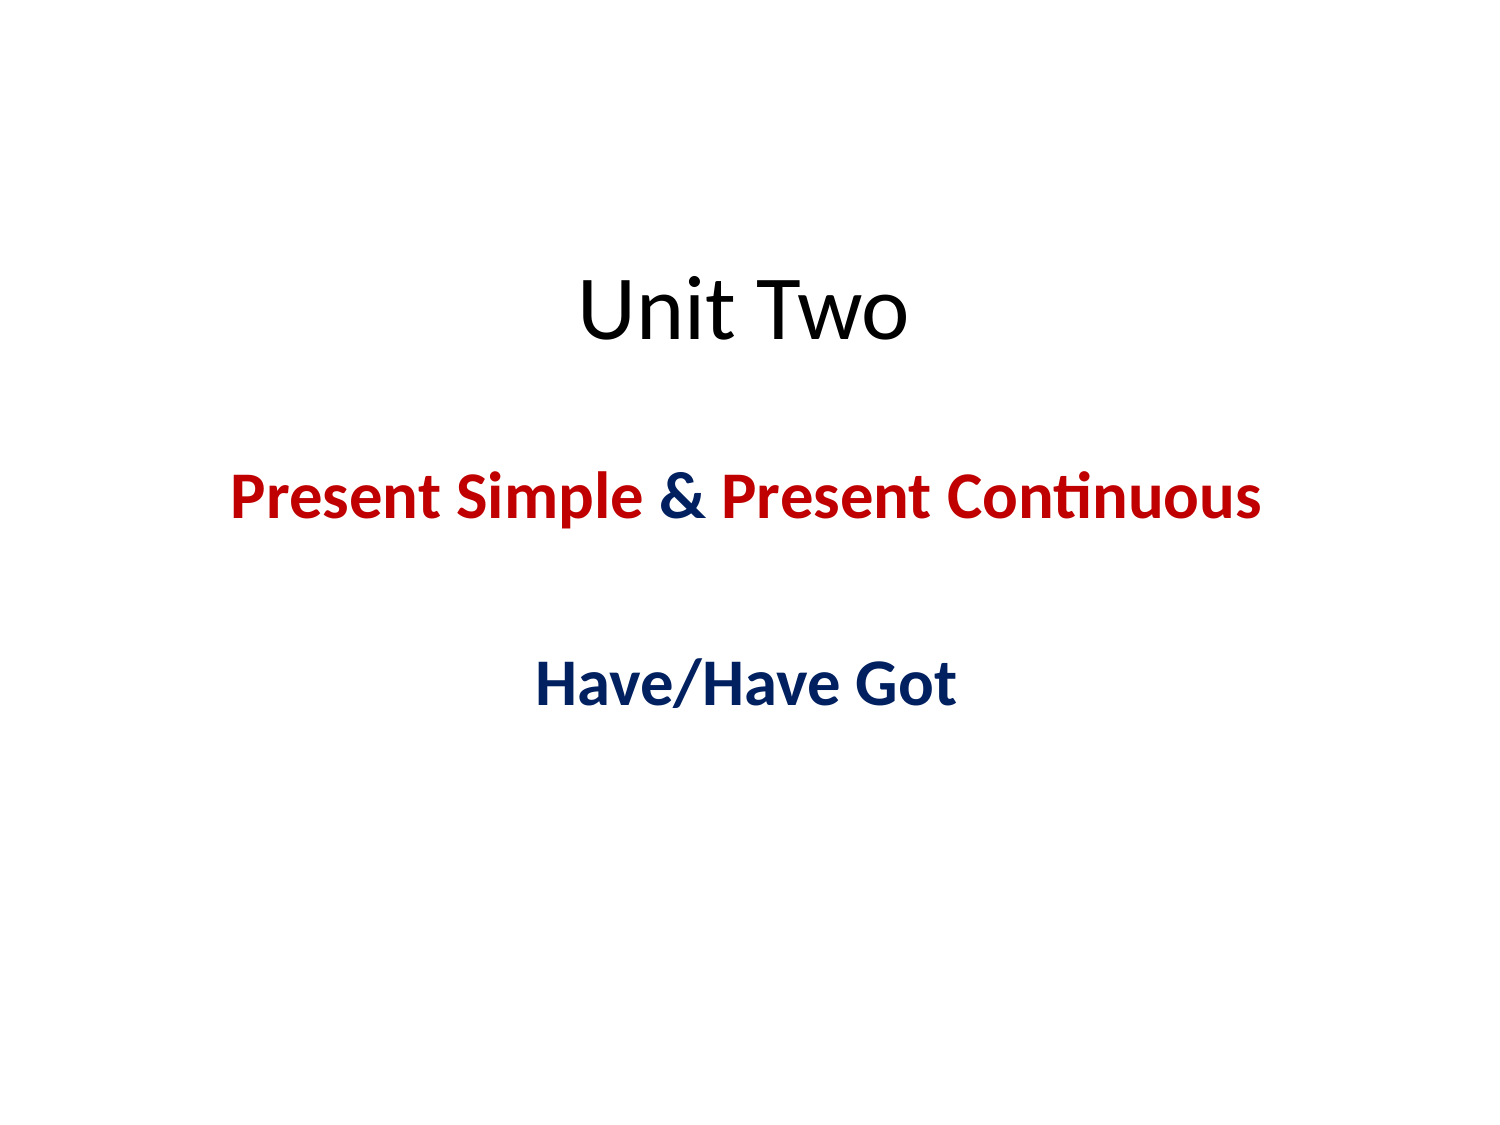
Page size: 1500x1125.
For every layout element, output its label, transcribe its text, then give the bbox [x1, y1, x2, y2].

title Unit Two [147, 113, 1341, 492]
subtitle Present Simple & Present Continuous Have/Have Got [171, 444, 1323, 732]
